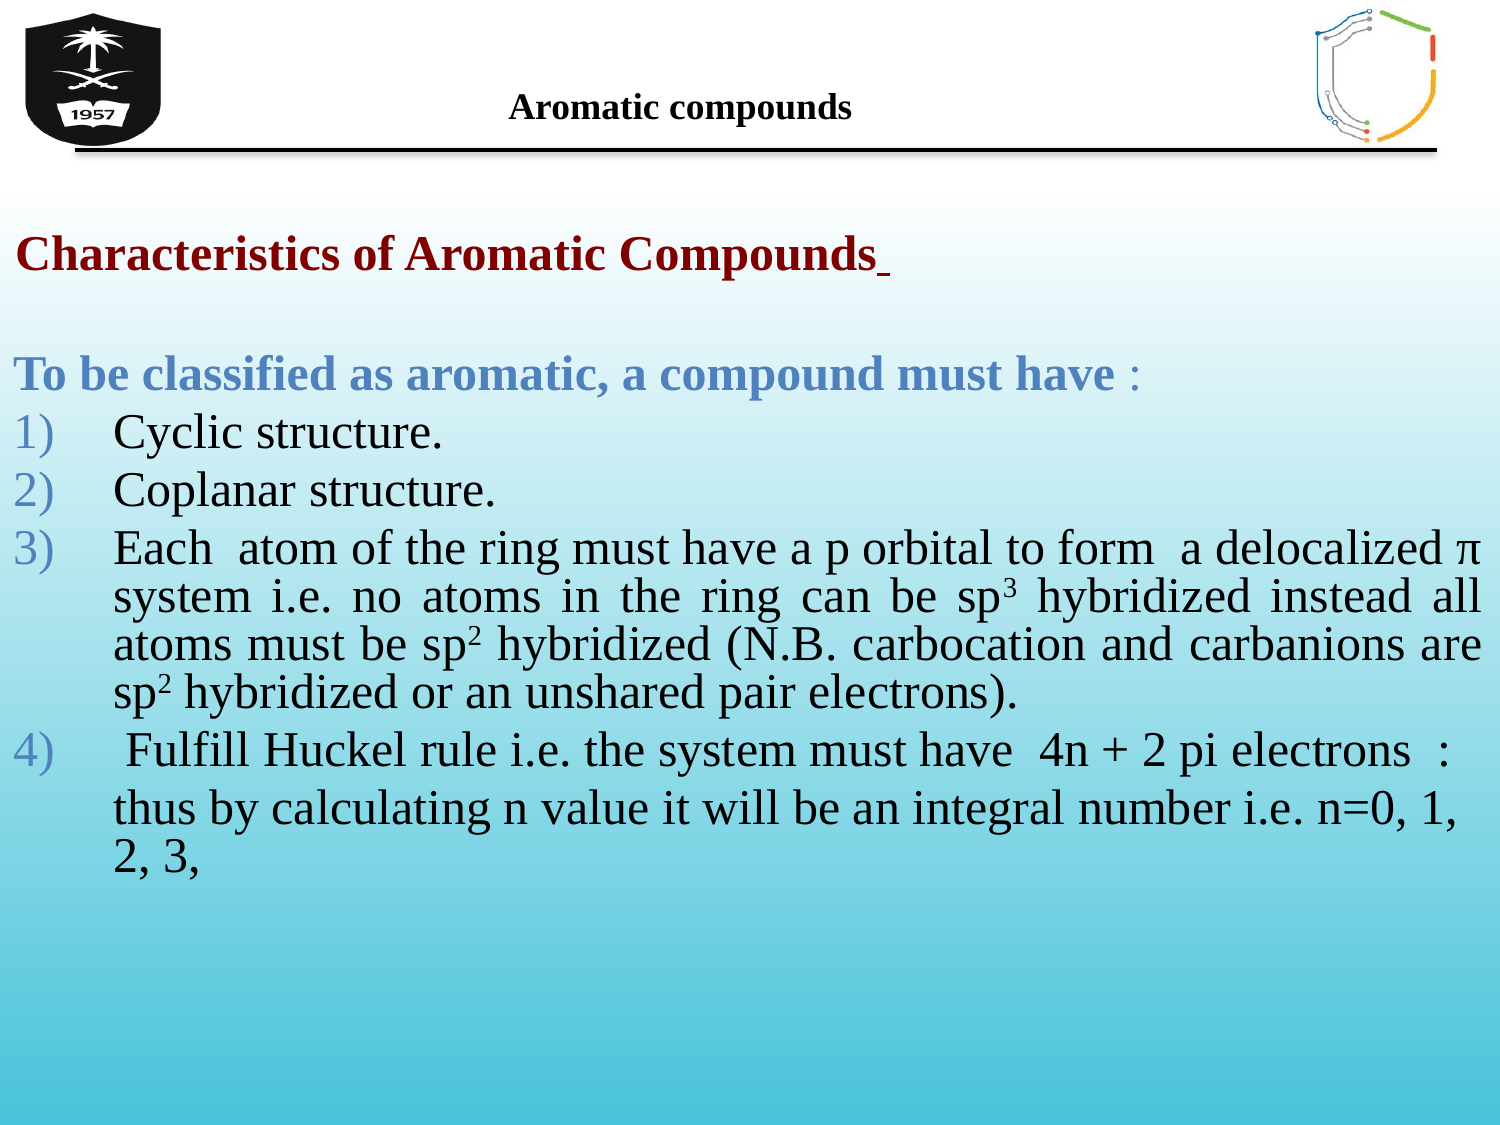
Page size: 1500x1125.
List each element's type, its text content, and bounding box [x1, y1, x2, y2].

picture [1287, 0, 1463, 165]
title Characteristics of Aromatic Compounds [0, 187, 975, 275]
list To be classified as aromatic, a compound must have : Cyclic structure. Coplanar structure. Each atom of the ring must have a p orbital to form a delocalized π system i.e. no atoms in the ring can be sp3 hybridized instead all atoms must be sp2 hybridized (N.B. carbocation and carbanions are sp2 hybridized or an unshared pair electrons). Fulfill Huckel rule i.e. the system must have 4n + 2 pi electrons : thus by calculating n value it will be an integral number i.e. n=0, 1, 2, 3, [0, 275, 1498, 918]
picture [24, 12, 163, 151]
text_box Aromatic compounds [493, 74, 868, 135]
